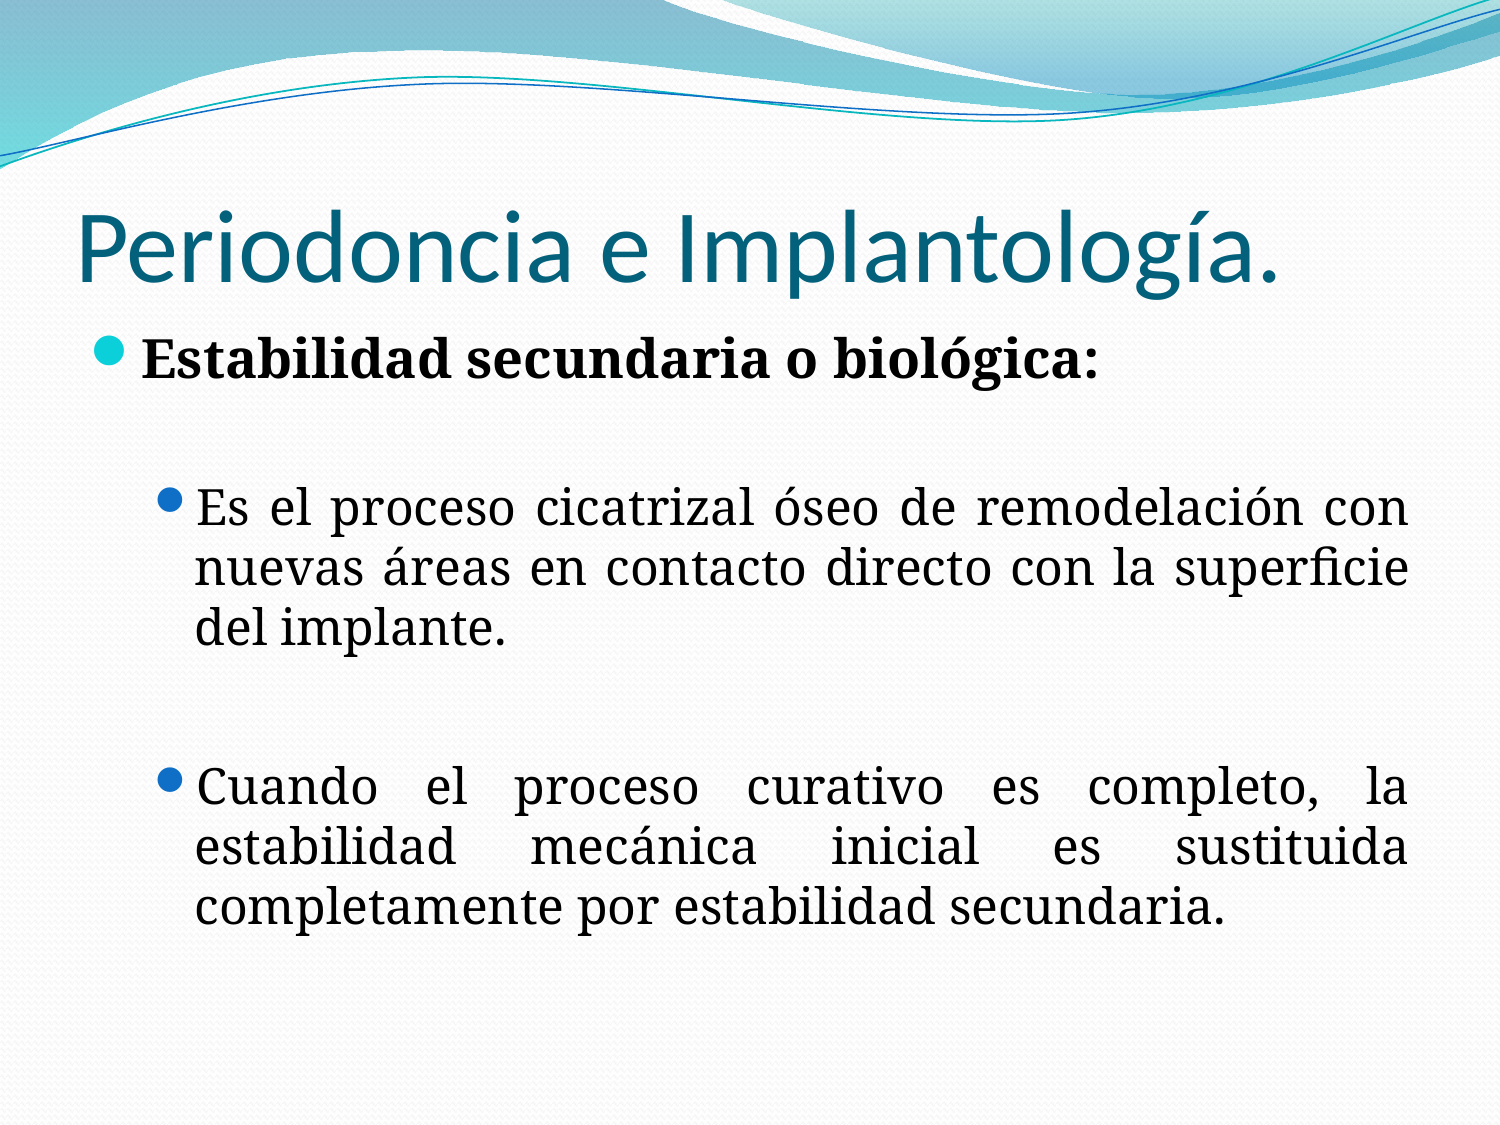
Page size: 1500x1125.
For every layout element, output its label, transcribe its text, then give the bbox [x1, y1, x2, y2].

title Periodoncia e Implantología. [75, 115, 1425, 303]
list Estabilidad secundaria o biológica: Es el proceso cicatrizal óseo de remodelación con nuevas áreas en contacto directo con la superficie del implante. Cuando el proceso curativo es completo, la estabilidad mecánica inicial es sustituida completamente por estabilidad secundaria. [75, 317, 1425, 1038]
